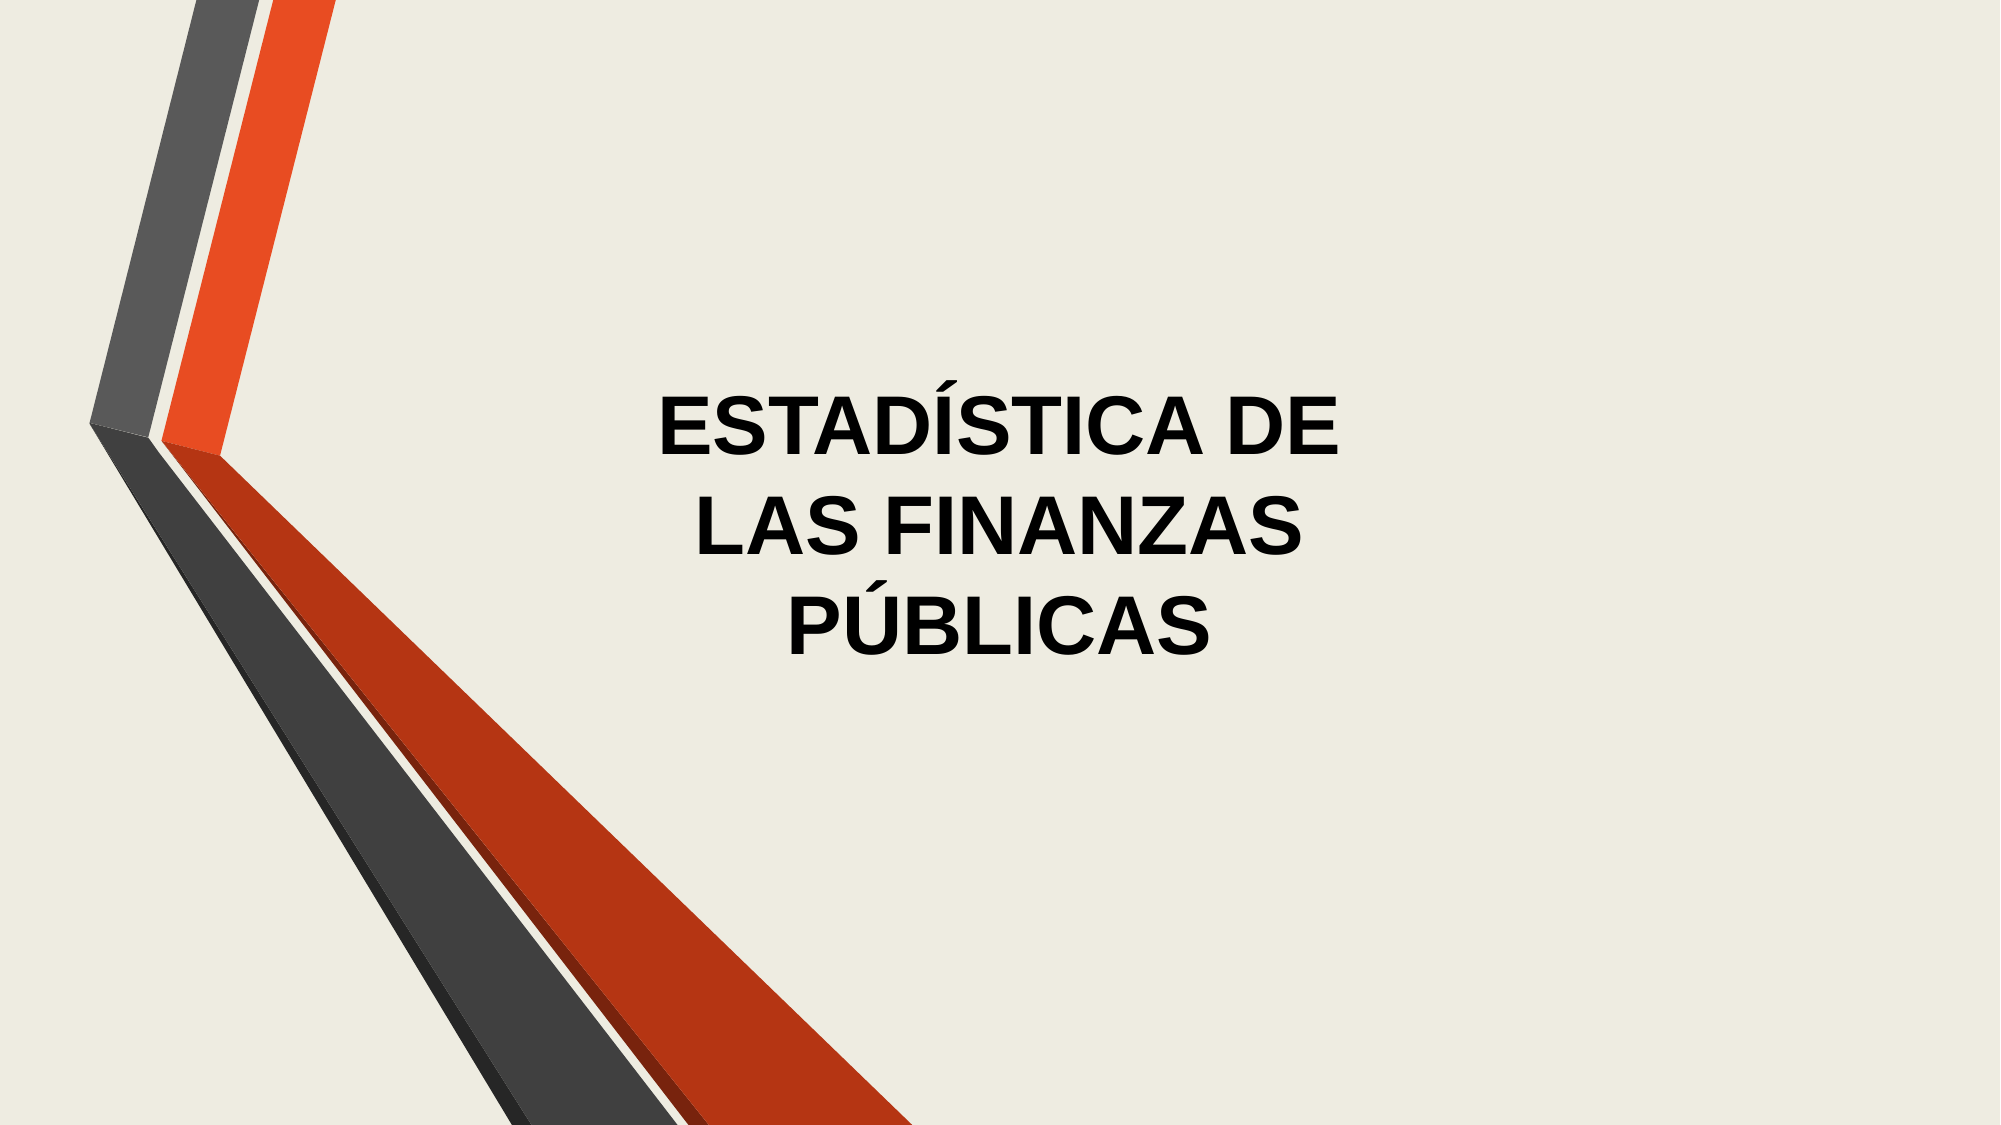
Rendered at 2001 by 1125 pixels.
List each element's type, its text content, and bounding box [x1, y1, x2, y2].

text_box ESTADÍSTICA DE LAS FINANZAS PÚBLICAS [556, 346, 1443, 678]
